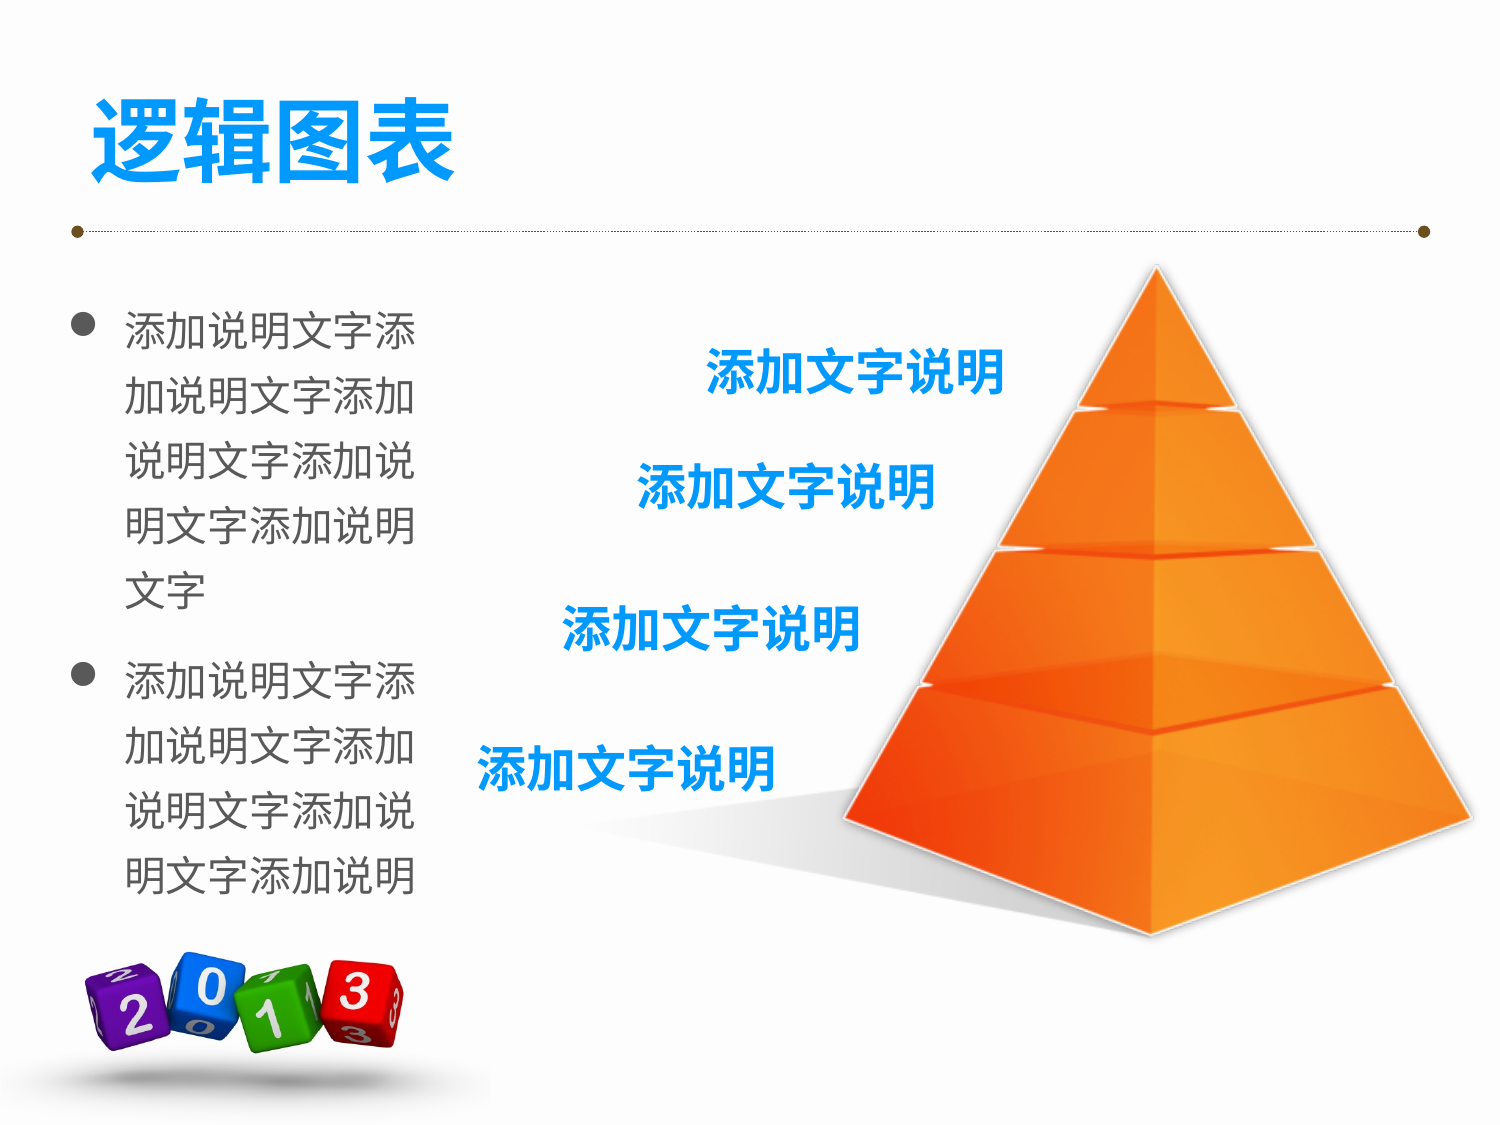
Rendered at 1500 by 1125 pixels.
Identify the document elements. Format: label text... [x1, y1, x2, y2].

text_box 添加说明文字添加说明文字添加说明文字添加说明文字添加说明文字 添加说明文字添加说明文字添加说明文字添加说明文字添加说明 [53, 282, 133, 769]
picture [0, 931, 491, 1125]
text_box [138, 257, 1483, 947]
title 逻辑图表 [75, 45, 1425, 233]
